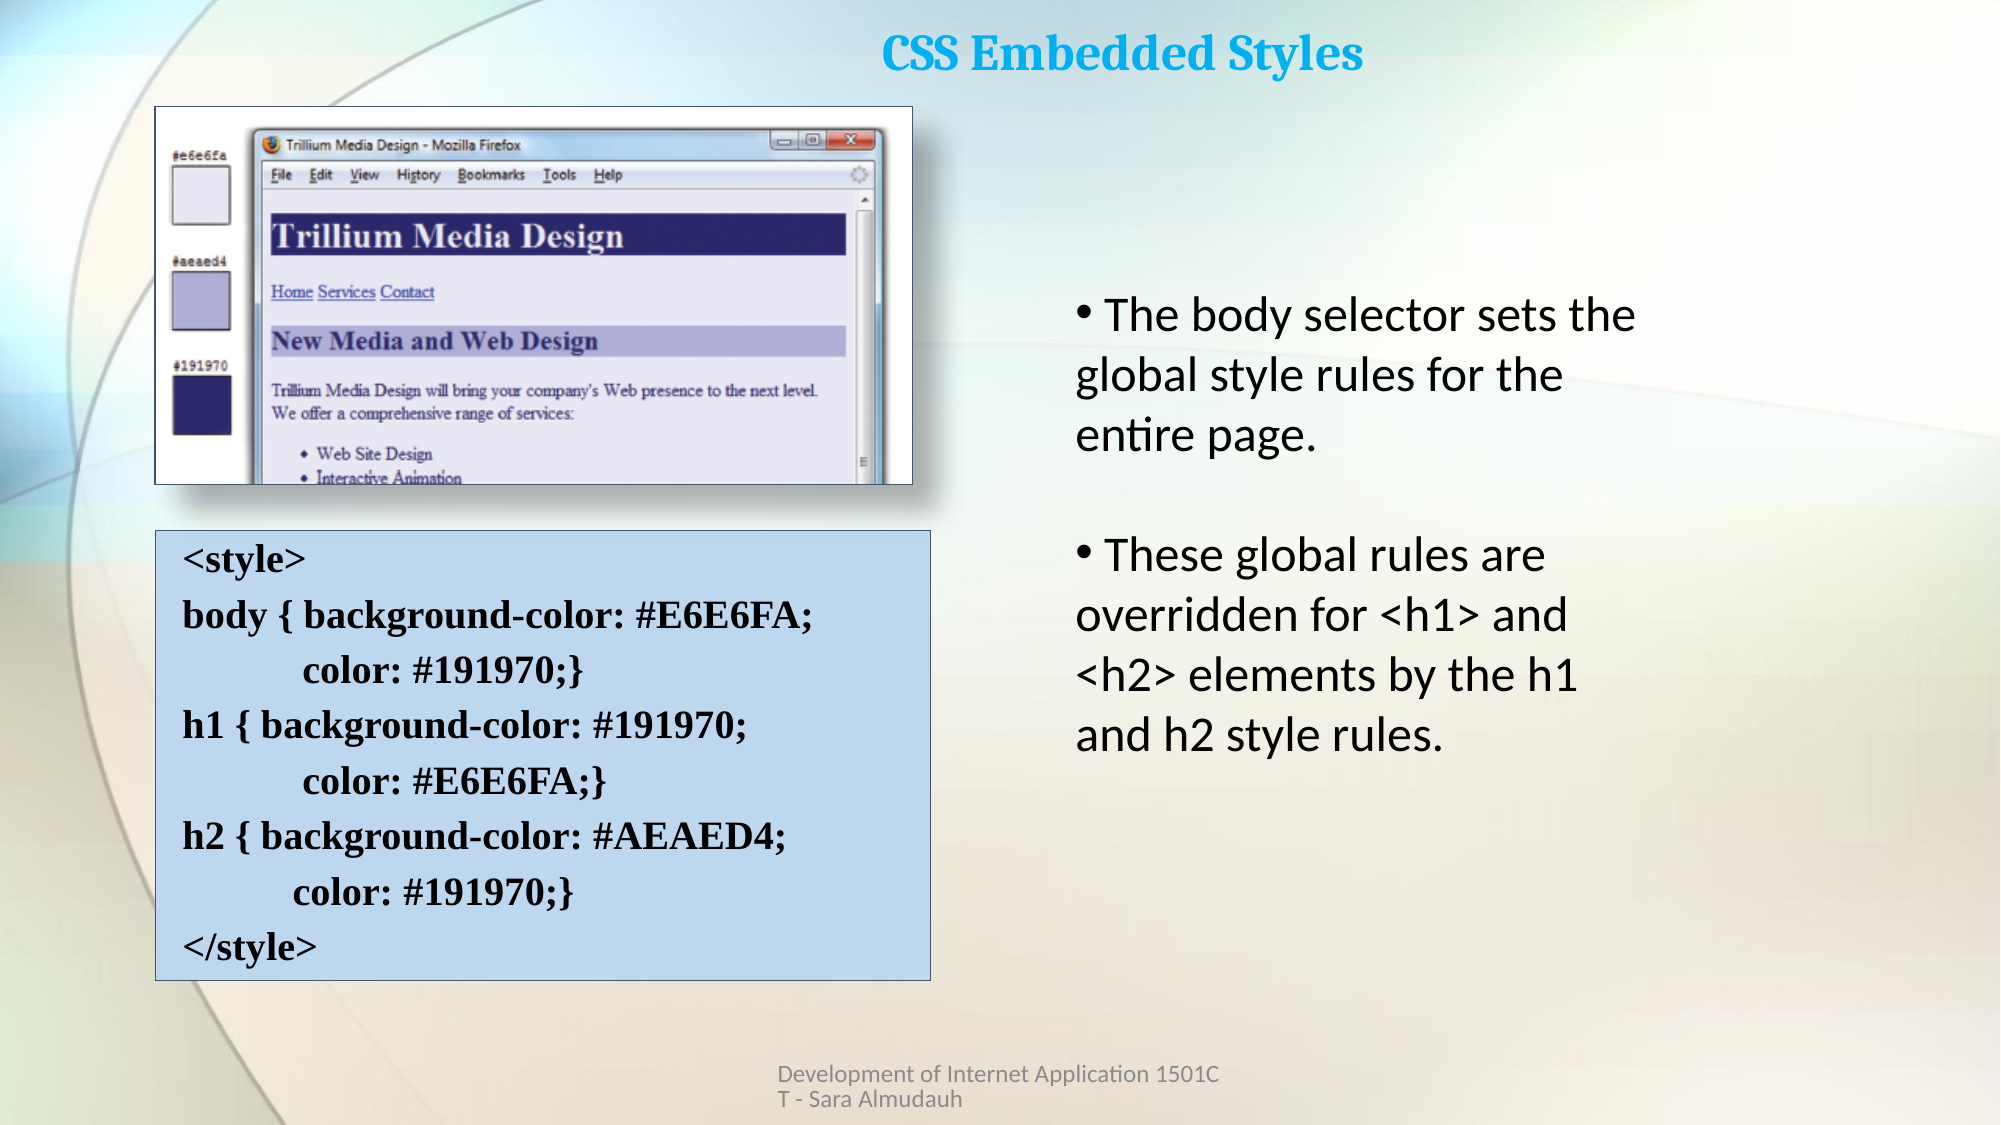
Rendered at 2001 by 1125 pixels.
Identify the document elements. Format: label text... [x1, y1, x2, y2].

text_box The body selector sets the global style rules for the entire page. These global rules are overridden for <h1> and <h2> elements by the h1 and h2 style rules. [1060, 274, 1674, 769]
picture [0, 0, 2001, 1125]
footer Development of Internet Application 1501CT - Sara Almudauh [762, 1042, 1238, 1103]
list <style> body { background-color: #E6E6FA; color: #191970;} h1 { background-color: #191970; color: #E6E6FA;} h2 { background-color: #AEAED4; color: #191970;} </style> [155, 530, 931, 981]
title CSS Embedded Styles [383, 11, 1865, 89]
